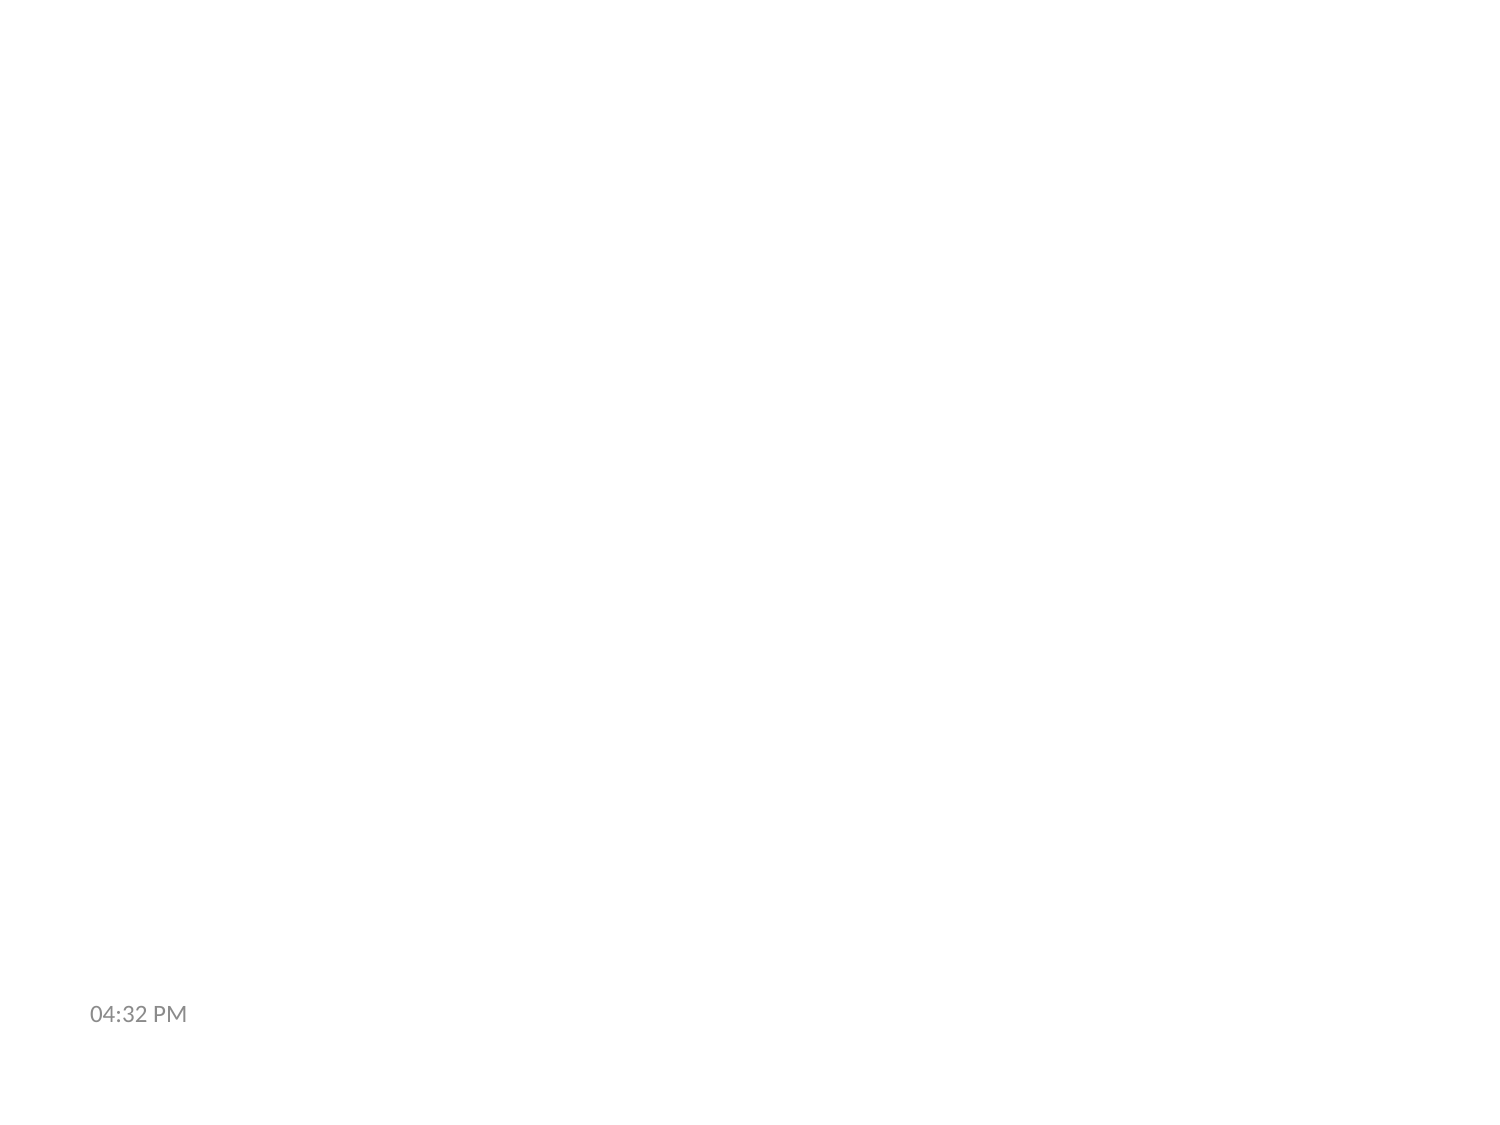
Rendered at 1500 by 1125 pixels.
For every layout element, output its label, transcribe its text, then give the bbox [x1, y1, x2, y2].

text_box 3:35 PM [75, 982, 425, 1043]
